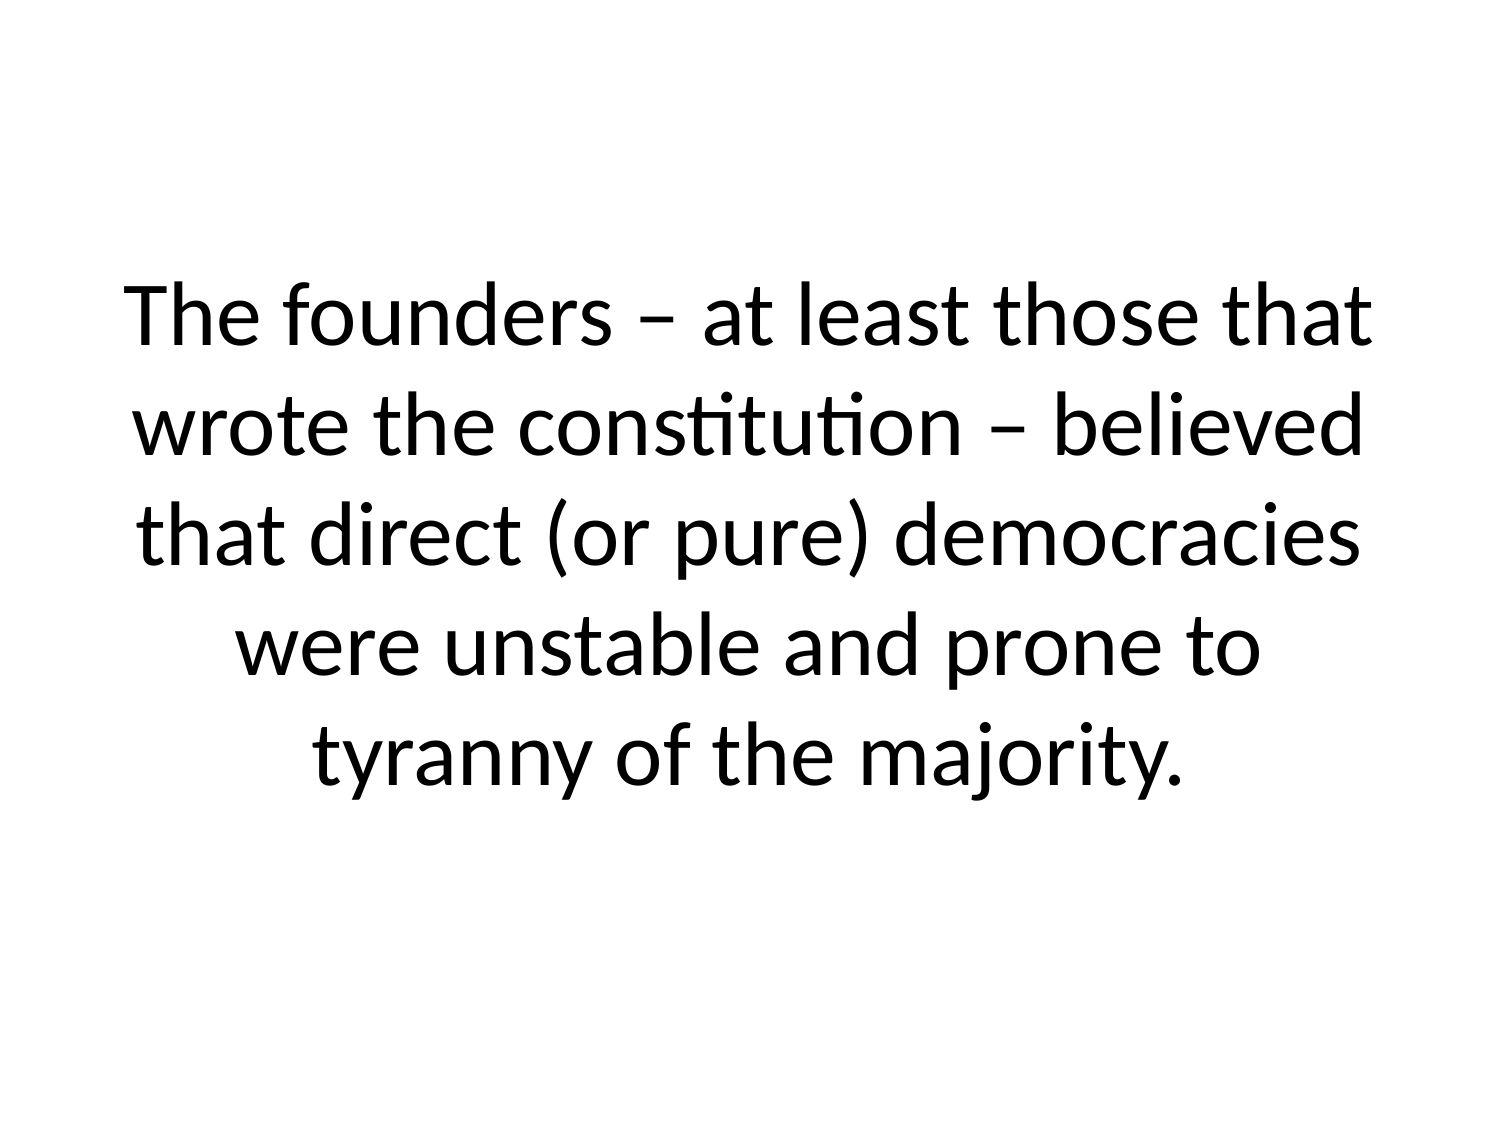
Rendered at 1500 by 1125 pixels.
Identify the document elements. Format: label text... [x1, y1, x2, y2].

title The founders – at least those that wrote the constitution – believed that direct (or pure) democracies were unstable and prone to tyranny of the majority. [74, 44, 1426, 1013]
